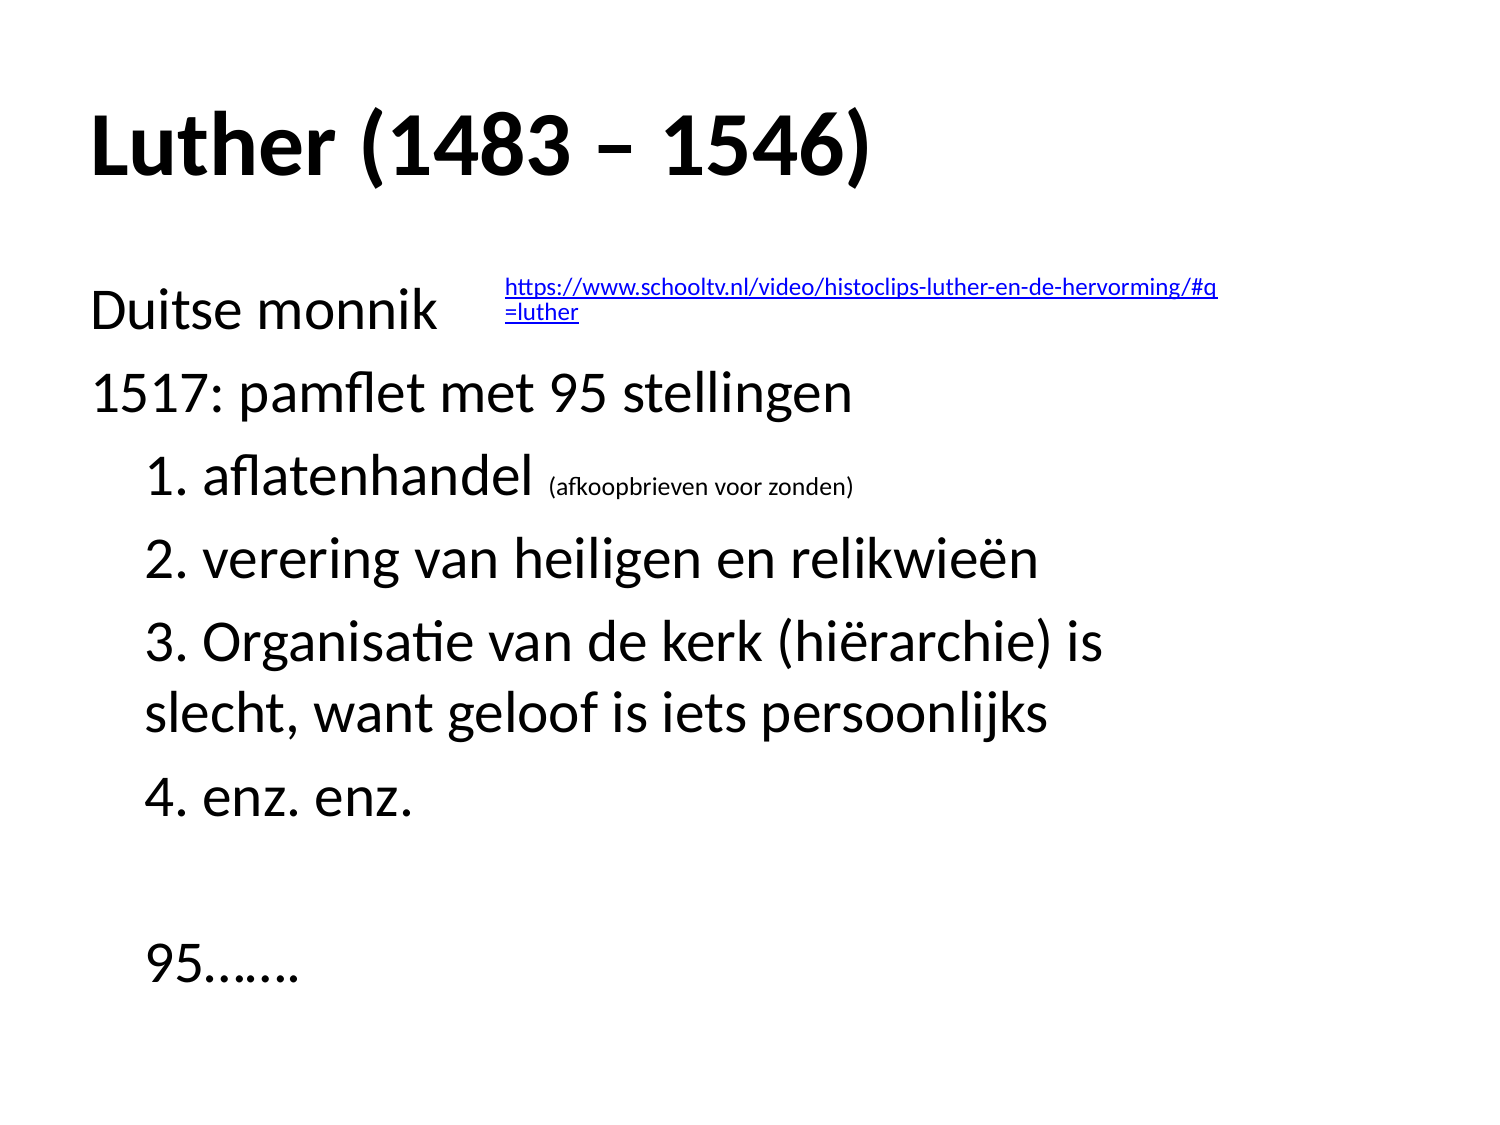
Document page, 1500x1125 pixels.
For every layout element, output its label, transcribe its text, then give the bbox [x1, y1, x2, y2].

title Luther (1483 – 1546) [75, 45, 1425, 233]
text_box https://www.schooltv.nl/video/histoclips-luther-en-de-hervorming/#q=luther [490, 263, 1241, 308]
list Duitse monnik 1517: pamflet met 95 stellingen 1. aflatenhandel (afkoopbrieven voor zonden) 2. verering van heiligen en relikwieën 3. Organisatie van de kerk (hiërarchie) is slecht, want geloof is iets persoonlijks 4. enz. enz. 95……. [75, 262, 1425, 1005]
